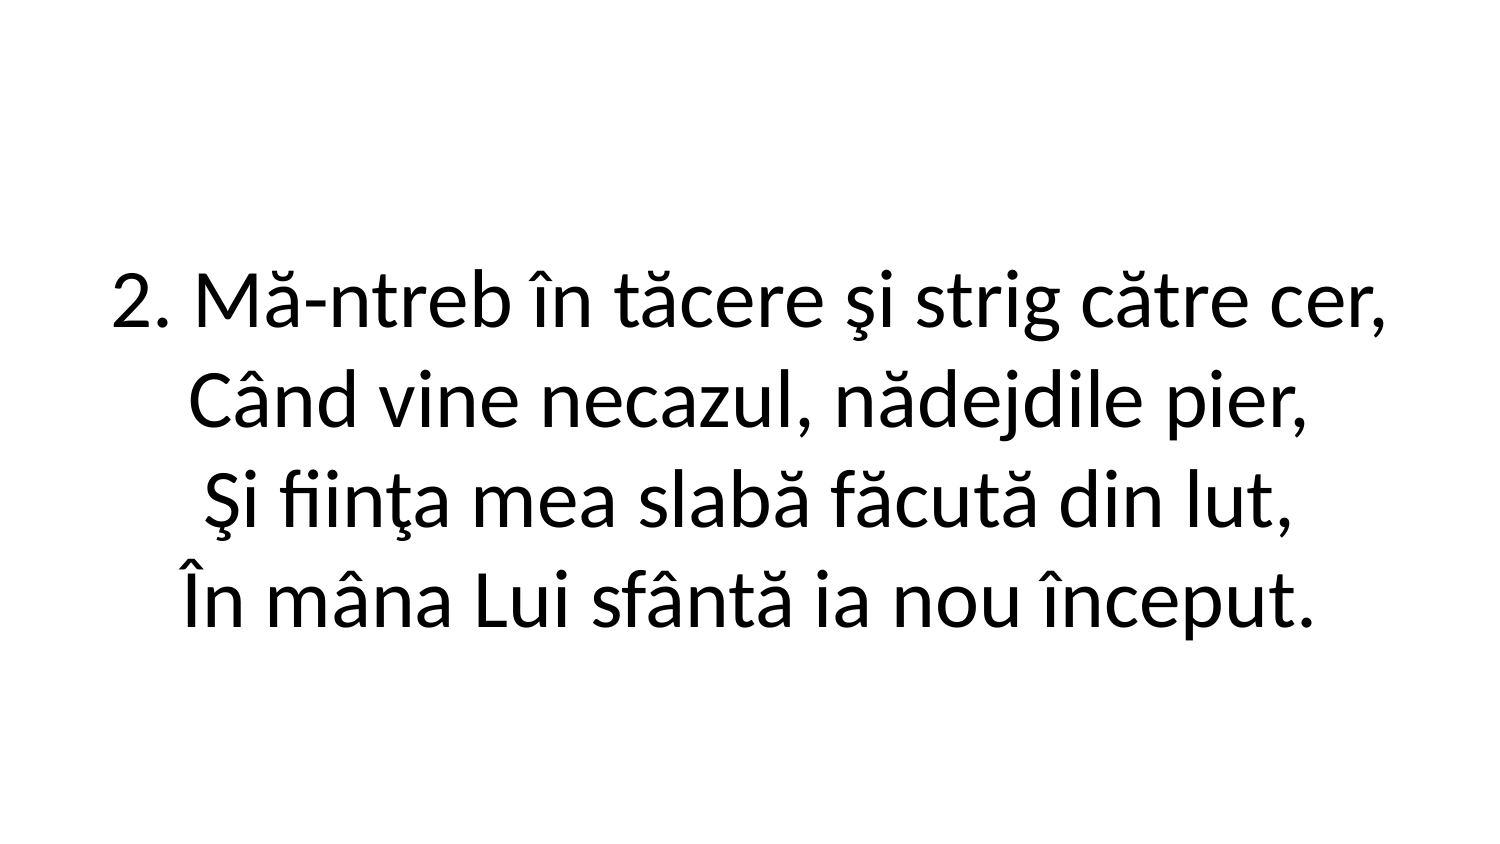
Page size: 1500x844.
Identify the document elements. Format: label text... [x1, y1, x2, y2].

text_box 2. Mă­-ntreb în tăcere şi strig către cer, Când vine necazul, nădejdile pier, Şi fiinţa mea slabă făcută din lut, În mâna Lui sfântă ia nou început. [95, 192, 1405, 652]
